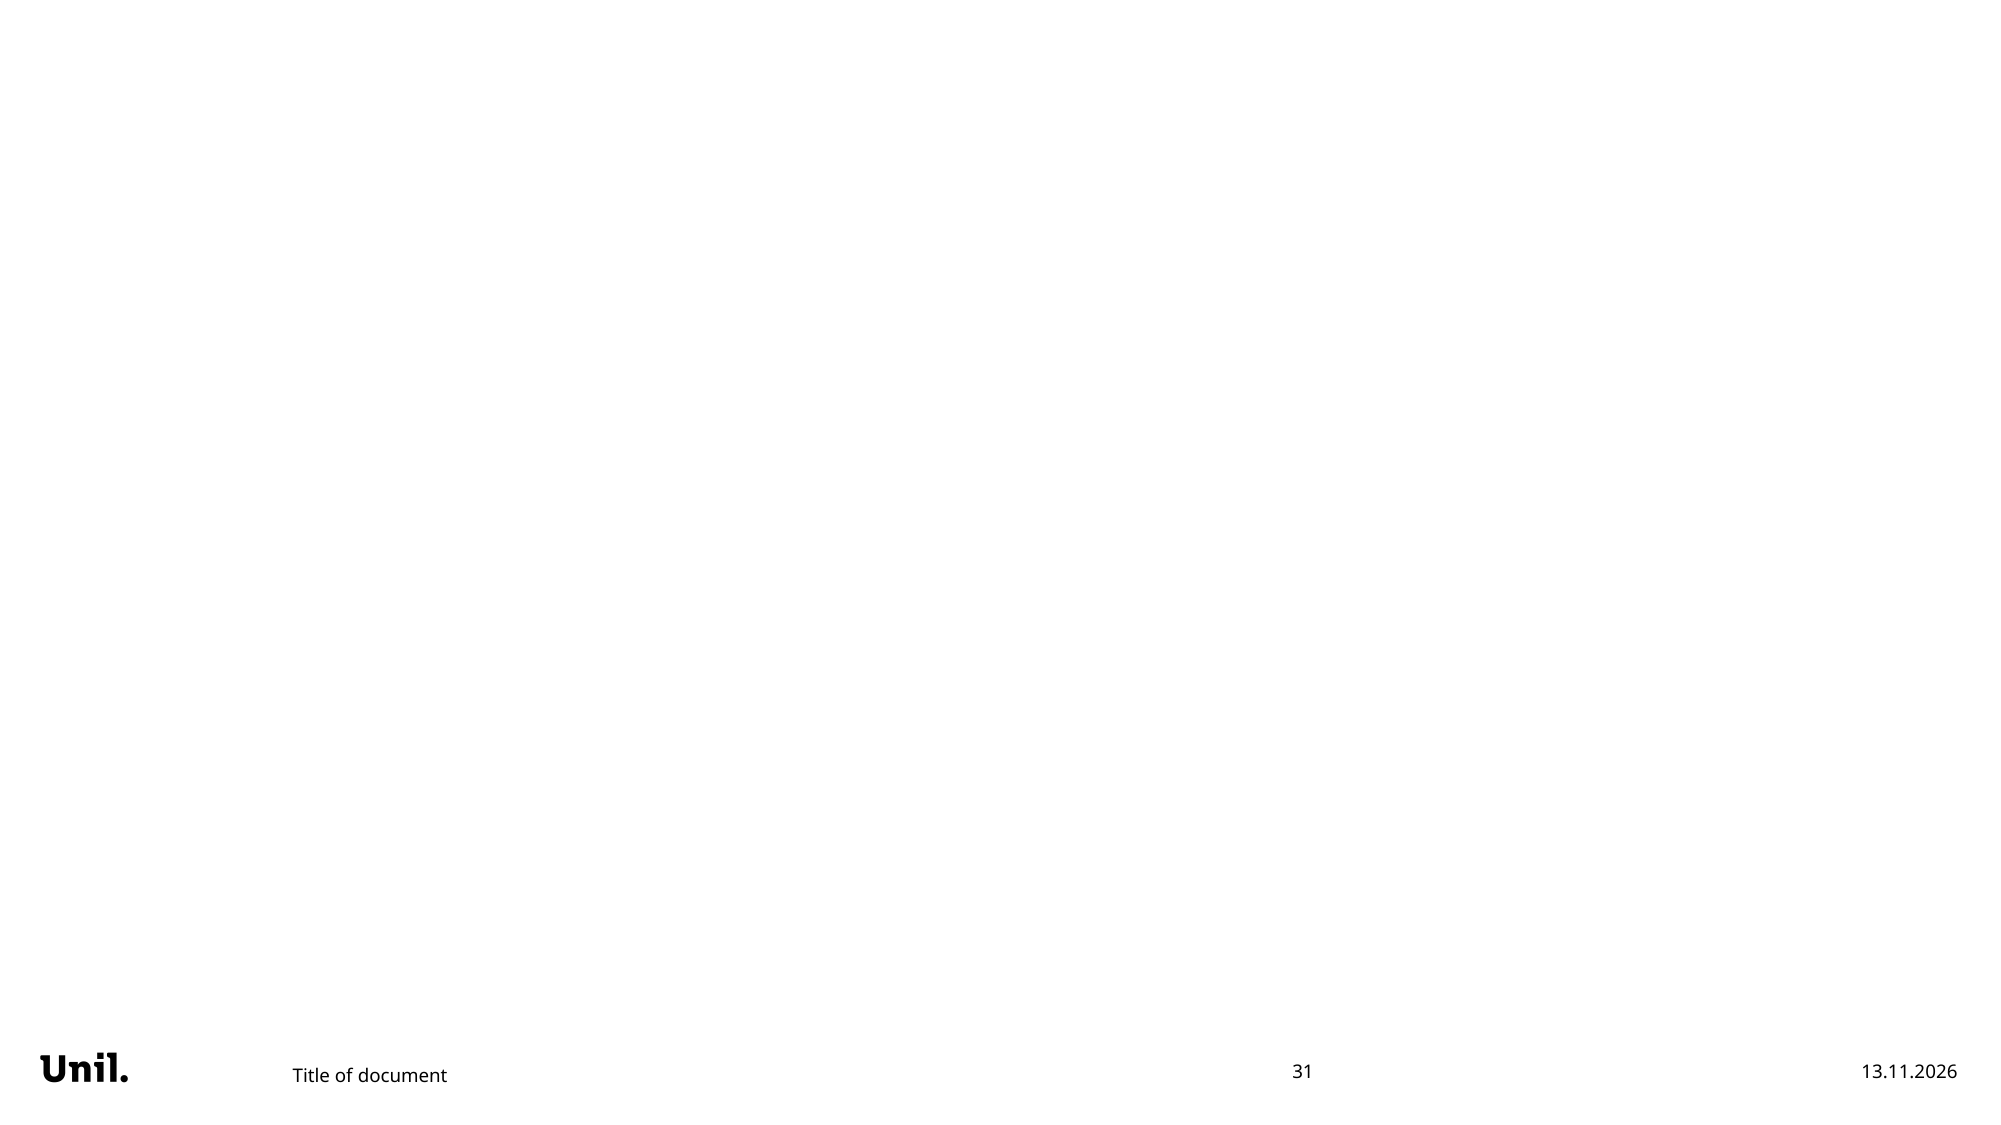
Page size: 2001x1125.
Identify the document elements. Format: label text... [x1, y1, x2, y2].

picture [27, 1042, 141, 1095]
footer Title of document [292, 1011, 1048, 1087]
slide_number 31 [1250, 1037, 1355, 1086]
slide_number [1789, 1026, 1958, 1086]
